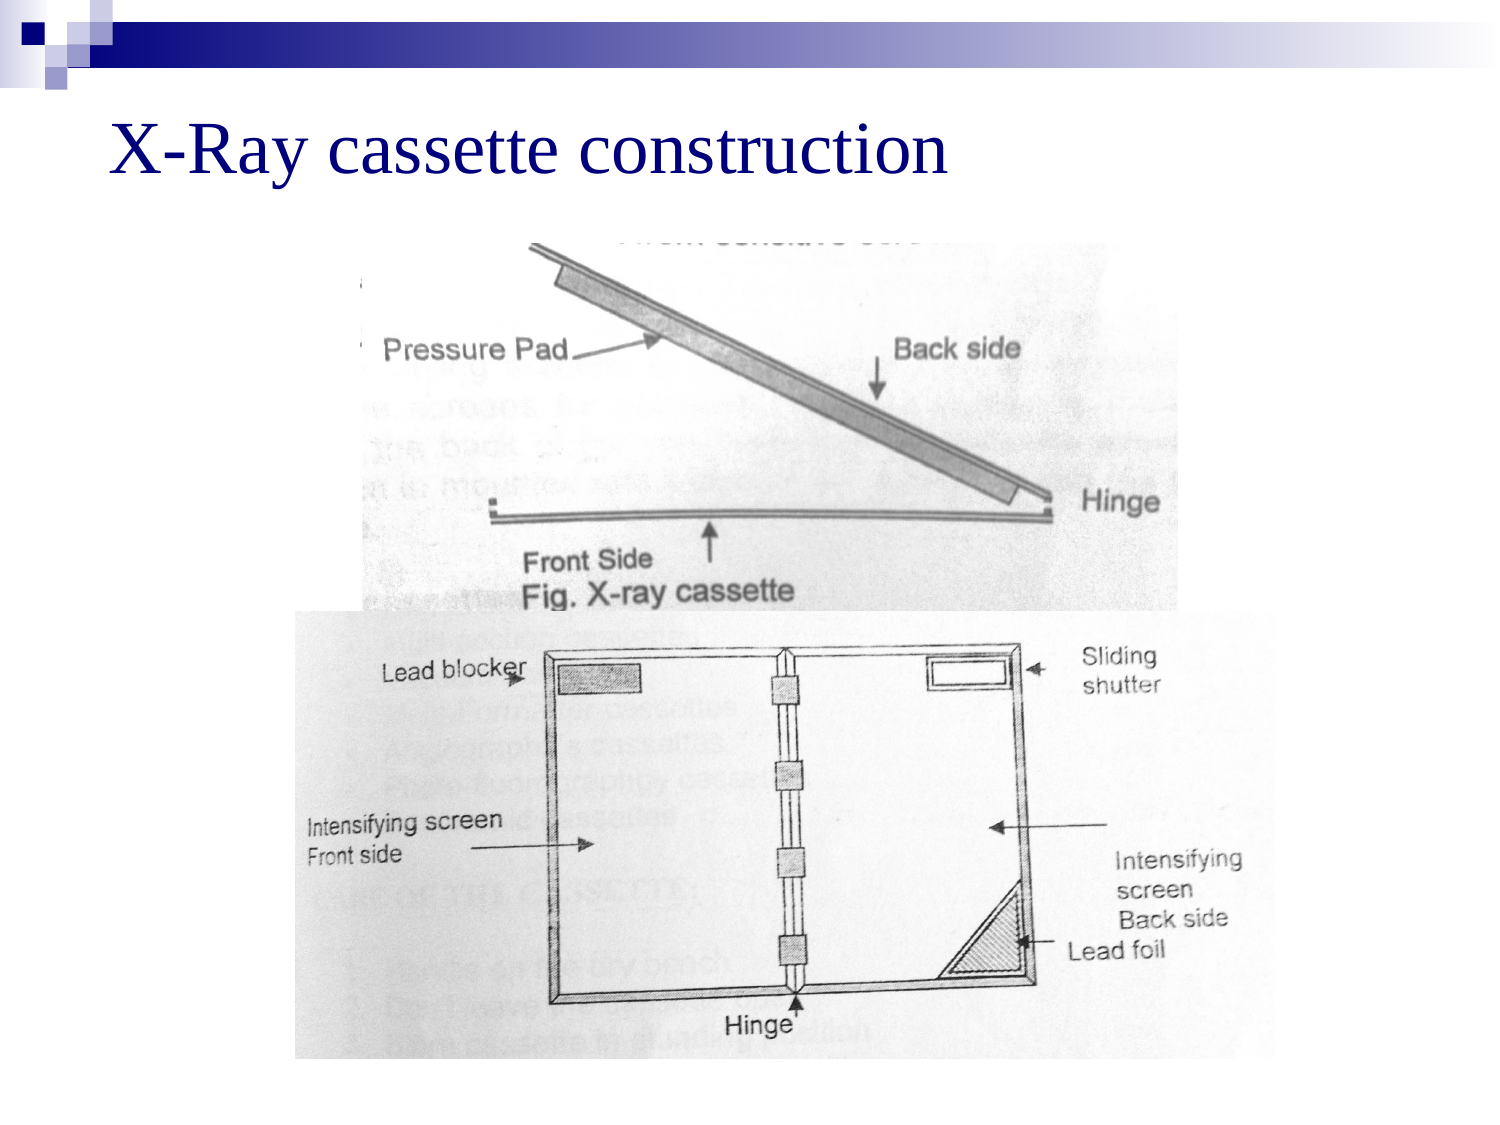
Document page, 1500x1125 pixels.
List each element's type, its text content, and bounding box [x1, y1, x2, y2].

title X-Ray cassette construction [74, 30, 1426, 257]
picture [294, 243, 1276, 1059]
